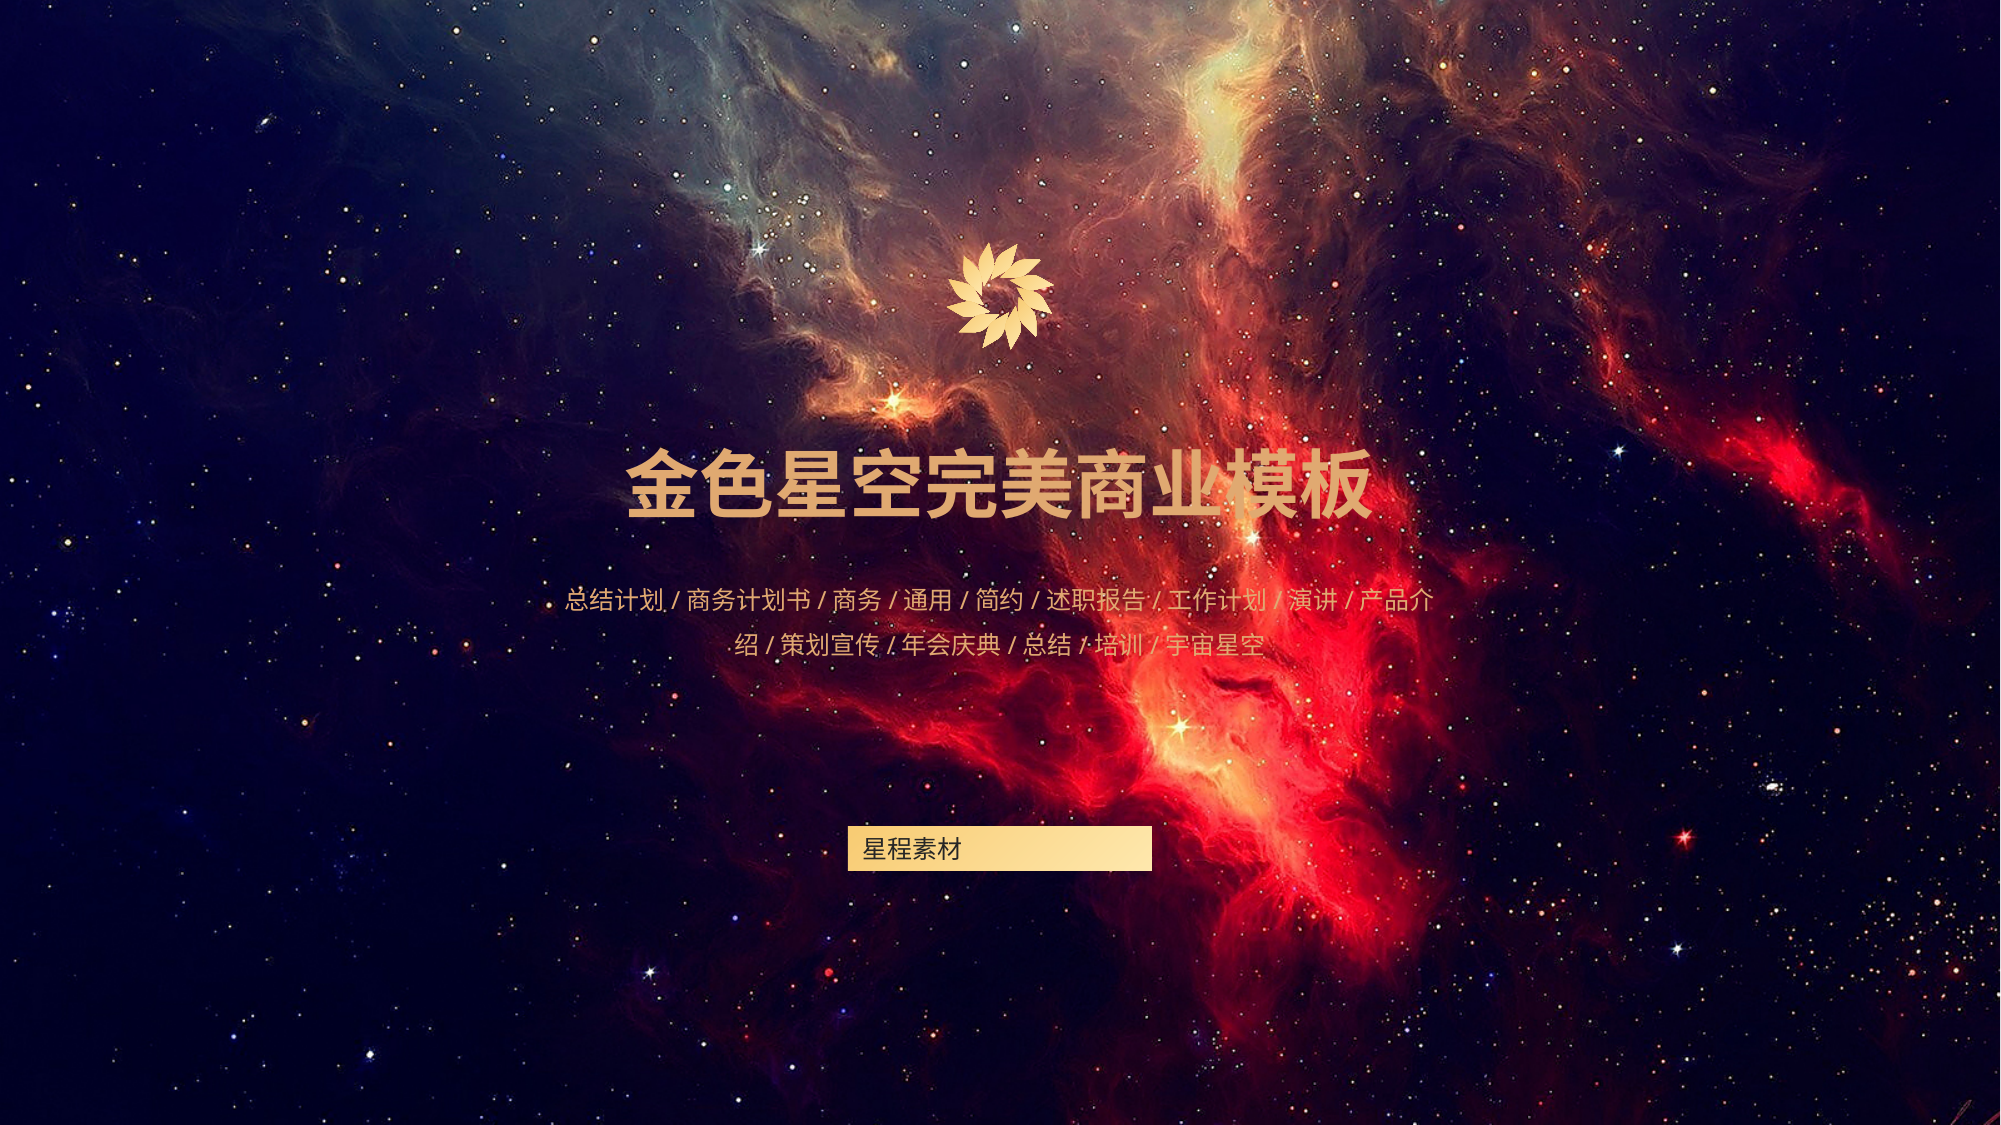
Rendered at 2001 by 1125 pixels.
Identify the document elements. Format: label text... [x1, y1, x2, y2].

text_box 金色星空完美商业模板 [598, 430, 1402, 536]
text_box 总结计划/商务计划书/商务/通用/简约/述职报告/工作计划/演讲/产品介绍/策划宣传/年会庆典/总结/培训/宇宙星空 [546, 562, 1453, 667]
picture [0, 0, 2001, 1125]
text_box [946, 242, 1054, 350]
text_box 星程素材 [847, 826, 1152, 871]
